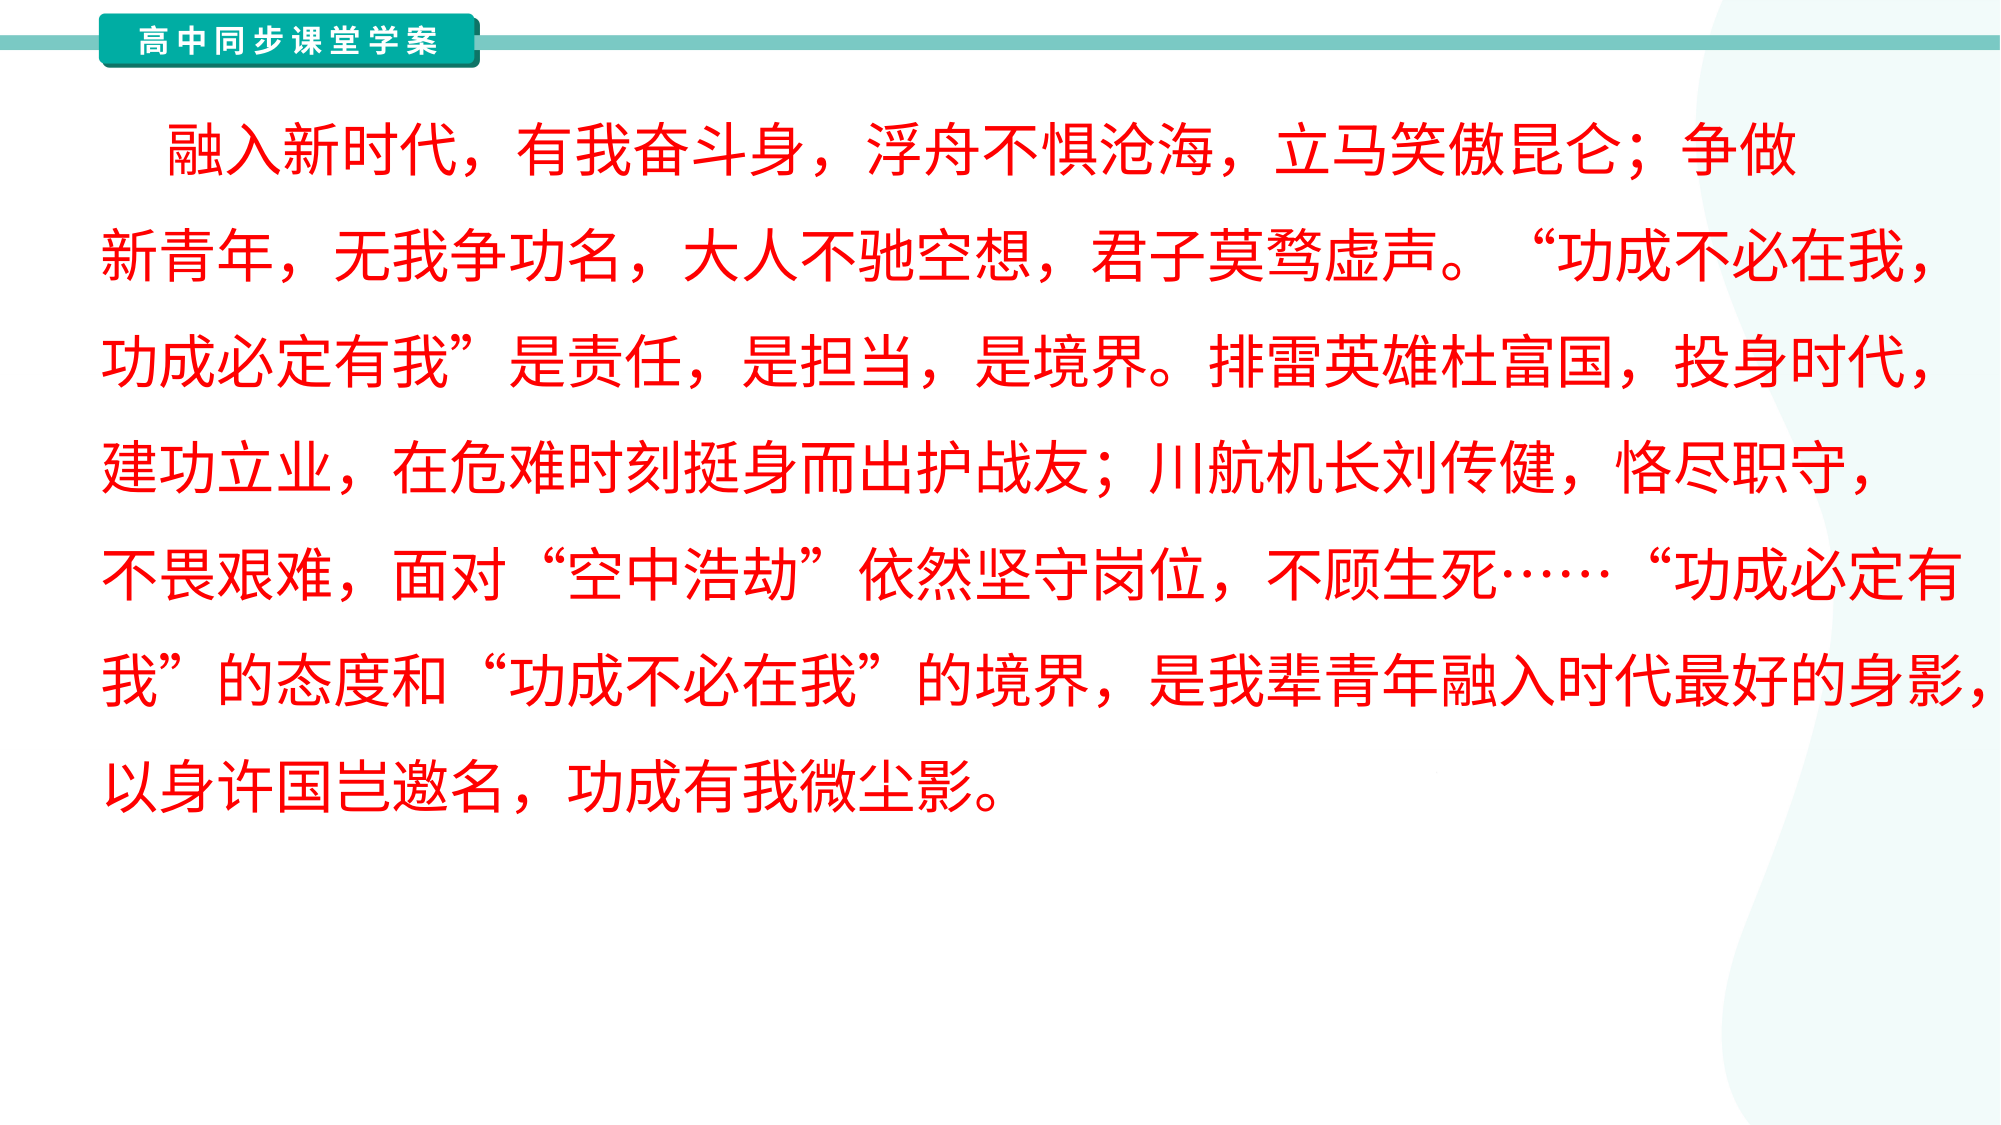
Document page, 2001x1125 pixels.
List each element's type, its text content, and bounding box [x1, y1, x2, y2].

picture [0, 0, 2000, 1125]
text_box 融入新时代，有我奋斗身，浮舟不惧沧海，立马笑傲昆仑；争做 新青年，无我争功名，大人不驰空想，君子莫骛虚声。“功成不必在我， 功成必定有我”是责任，是担当，是境界。排雷英雄杜富国，投身时代， 建功立业，在危难时刻挺身而出护战友；川航机长刘传健，恪尽职守， 不畏艰难，面对“空中浩劫”依然坚守岗位，不顾生死……“功成必定有 我”的态度和“功成不必在我”的境界，是我辈青年融入时代最好的身影， 以身许国岂邀名，功成有我微尘影。 [100, 76, 1899, 821]
